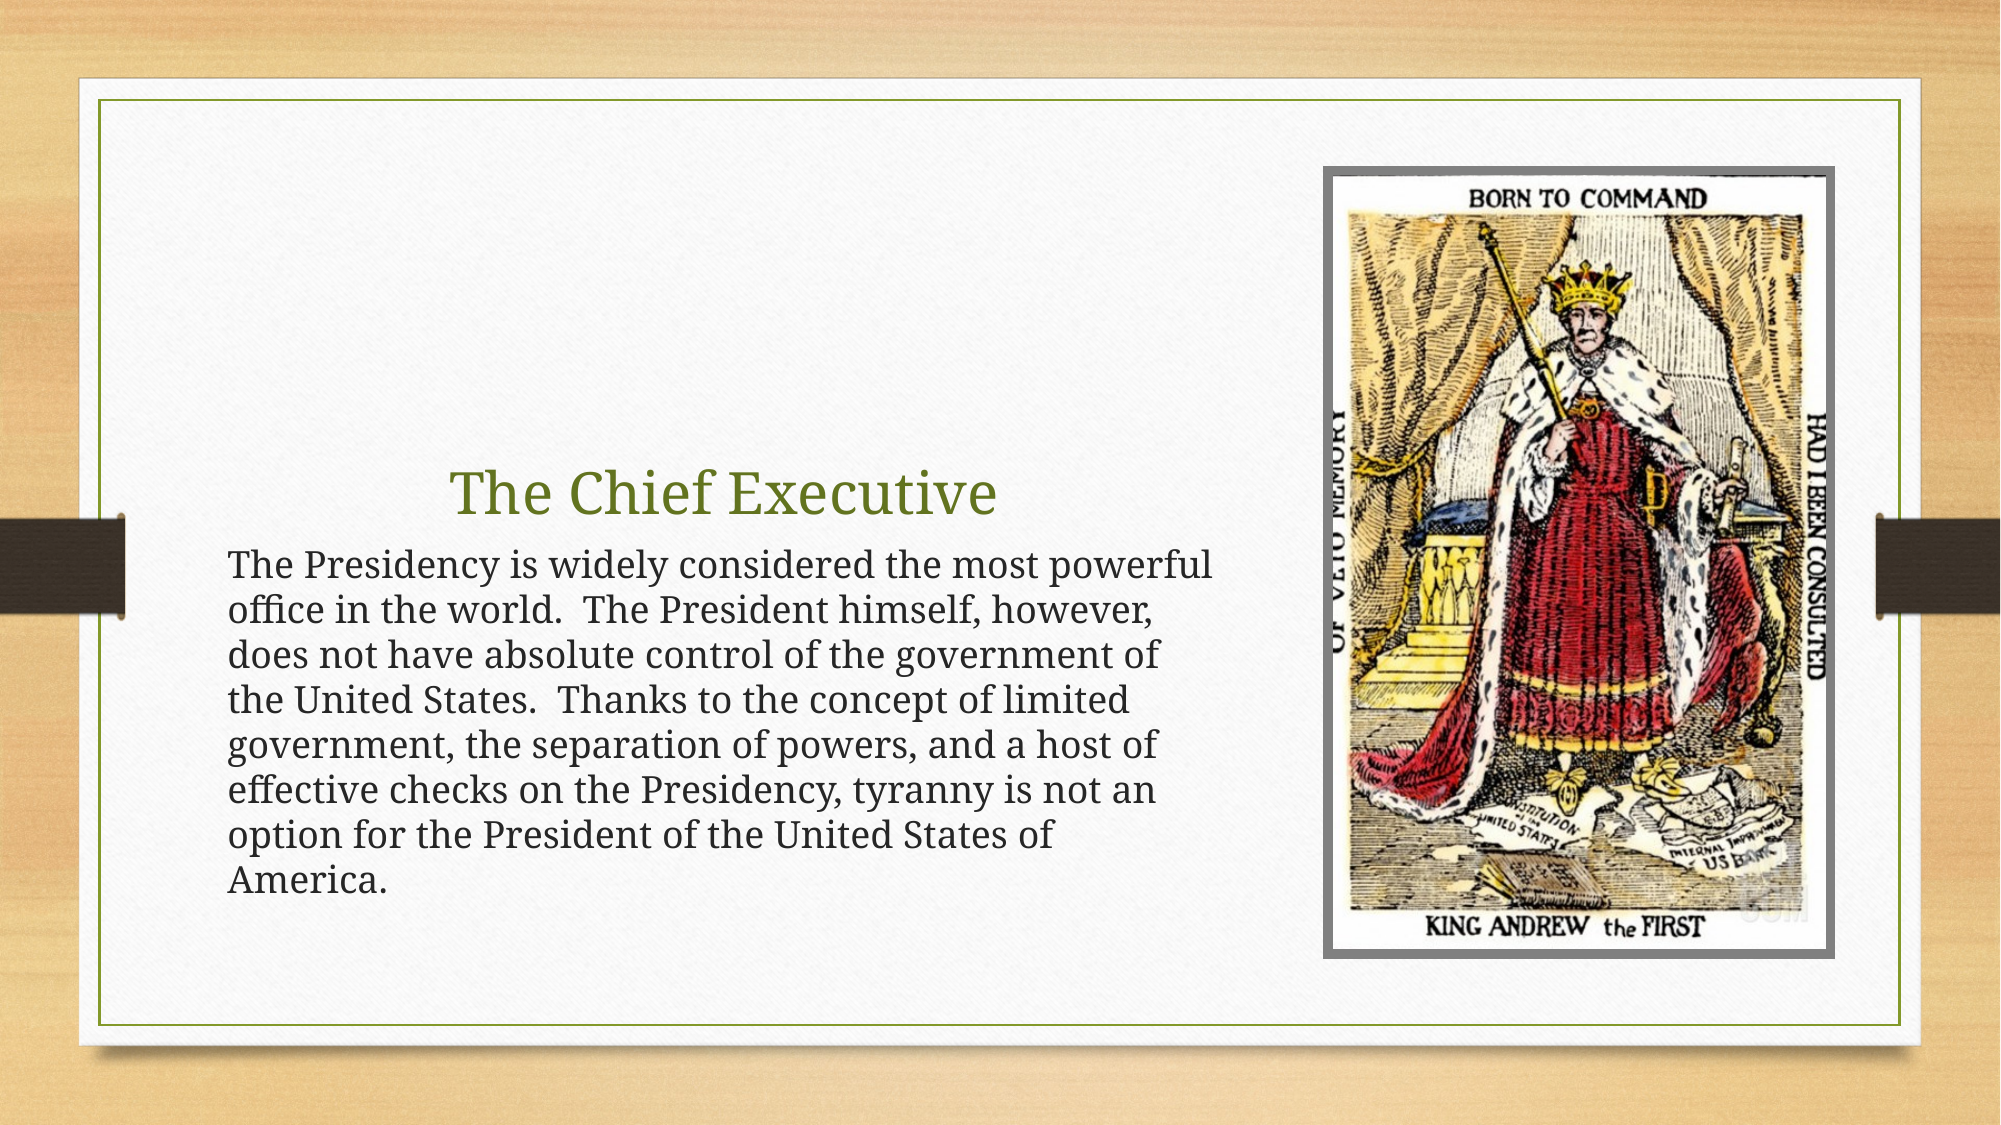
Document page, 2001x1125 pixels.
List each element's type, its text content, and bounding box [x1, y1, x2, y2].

picture [0, 0, 2001, 1125]
list The Presidency is widely considered the most powerful office in the world. The President himself, however, does not have absolute control of the government of the United States. Thanks to the concept of limited government, the separation of powers, and a host of effective checks on the Presidency, tyranny is not an option for the President of the United States of America. [212, 534, 1237, 834]
title The Chief Executive [212, 309, 1237, 534]
